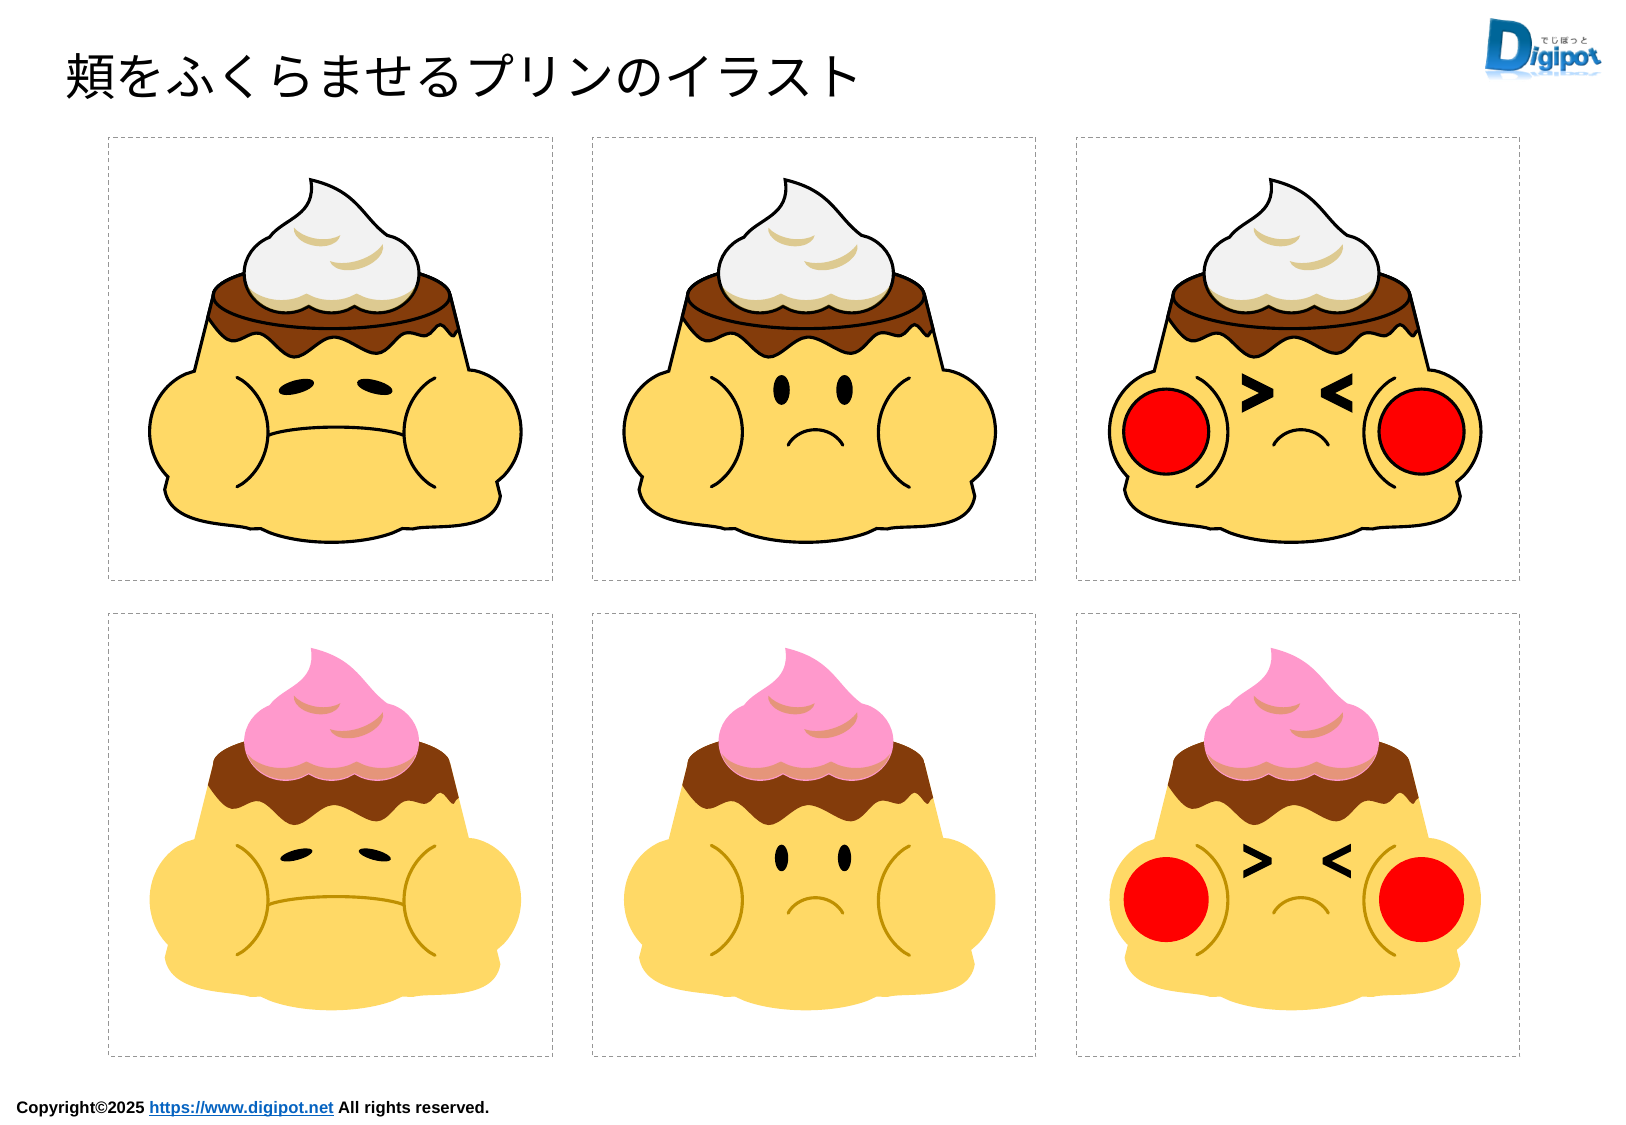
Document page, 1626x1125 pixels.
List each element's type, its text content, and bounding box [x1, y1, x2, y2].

text_box 頬をふくらませるプリンのイラスト [50, 38, 878, 113]
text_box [149, 179, 522, 543]
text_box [1109, 179, 1481, 543]
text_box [623, 179, 996, 543]
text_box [149, 647, 522, 1011]
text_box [623, 647, 996, 1011]
picture [1485, 18, 1602, 82]
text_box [1109, 647, 1481, 1011]
